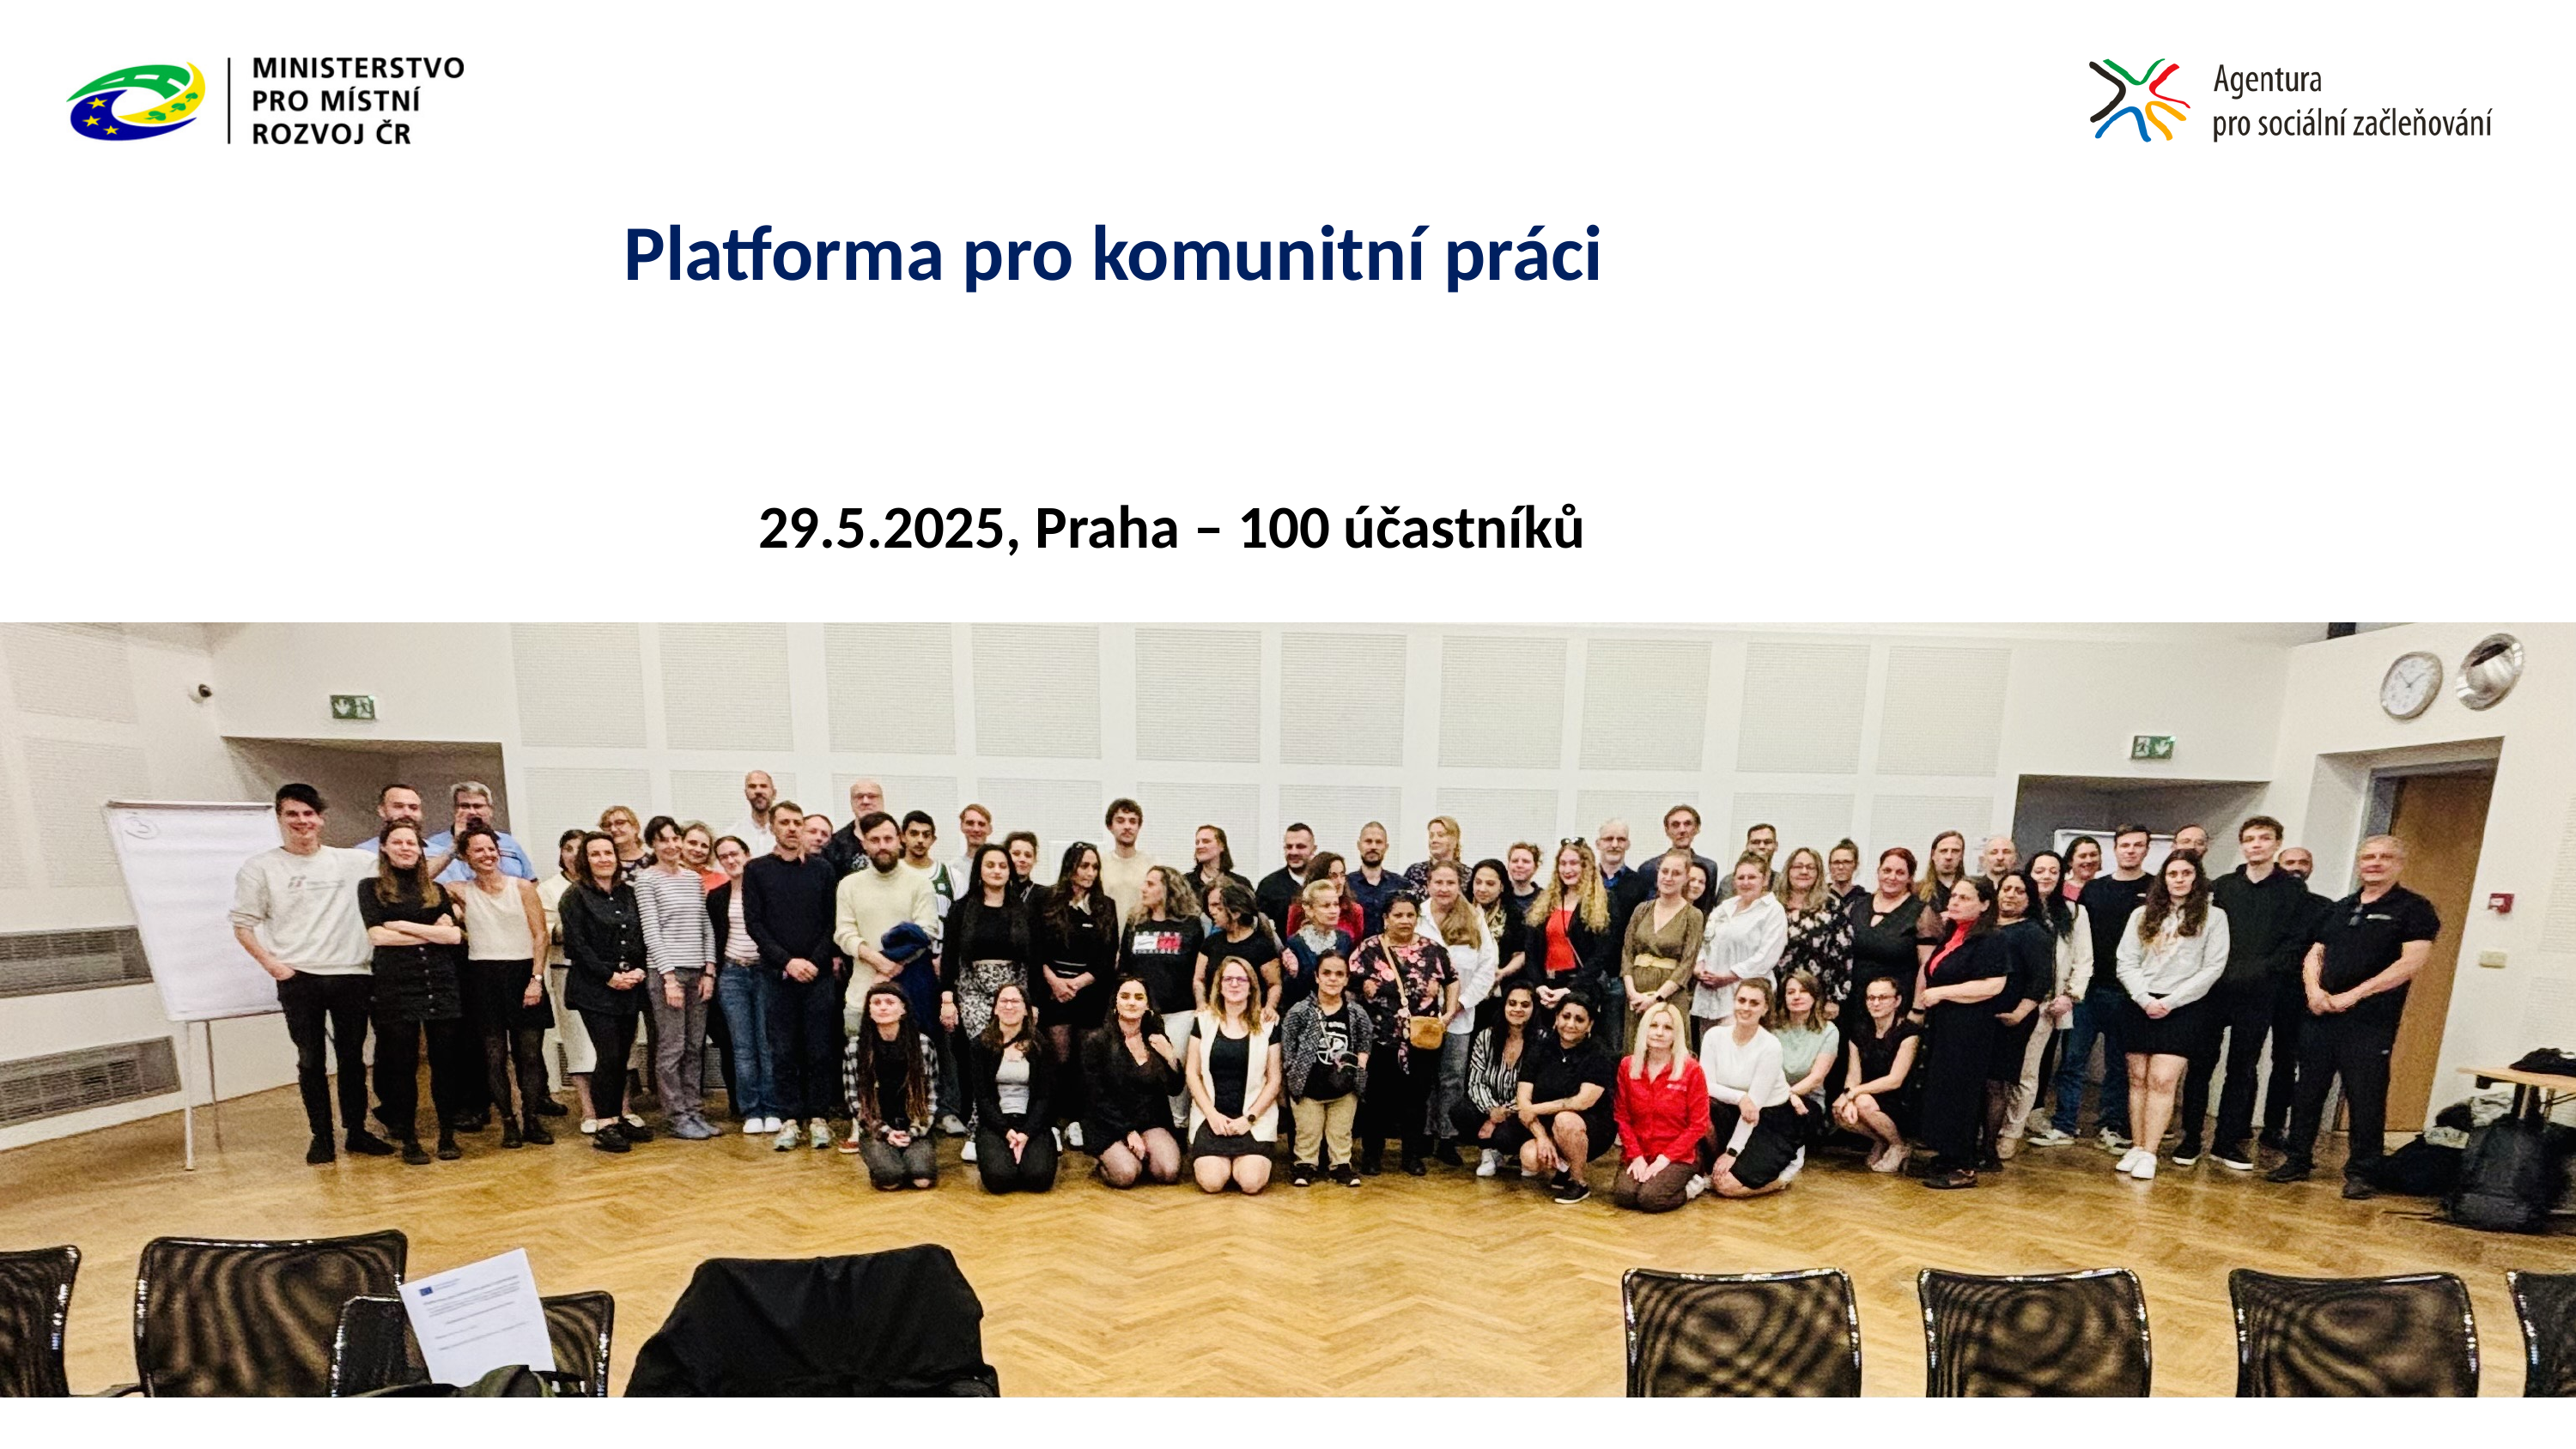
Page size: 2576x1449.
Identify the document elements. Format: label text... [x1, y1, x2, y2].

picture [0, 622, 2576, 1397]
picture [2071, 40, 2510, 161]
title Platforma pro komunitní práci [283, 167, 1962, 330]
picture [66, 58, 464, 144]
list 29.5.2025, Praha – 100 účastníků [464, 481, 1908, 619]
